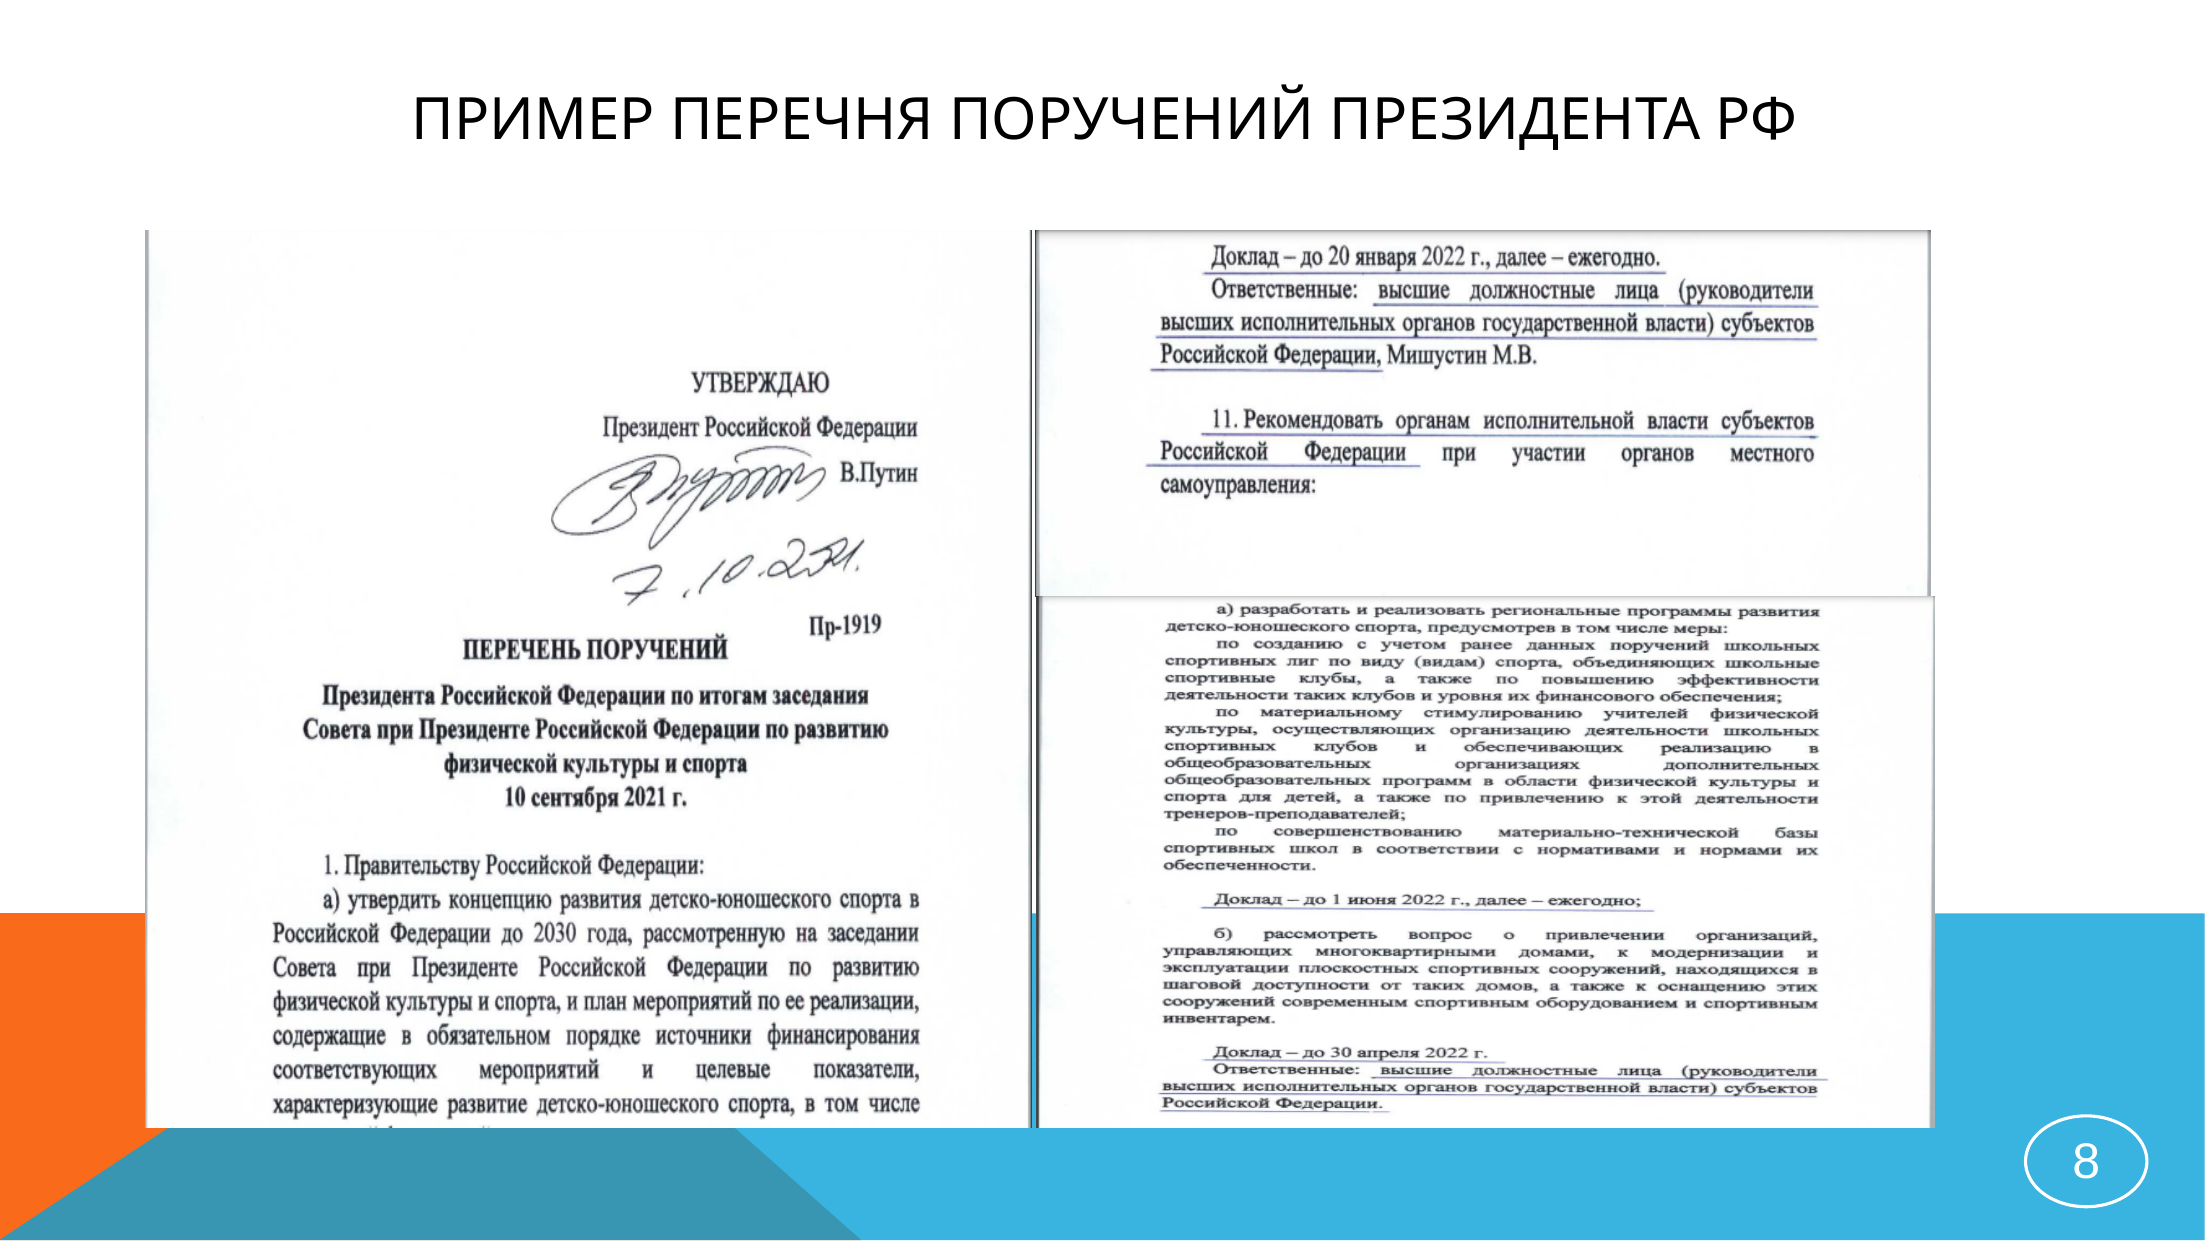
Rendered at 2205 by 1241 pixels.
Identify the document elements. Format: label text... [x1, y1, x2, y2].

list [145, 229, 1032, 1129]
title Пример перечня поручений президента рф [198, 66, 2012, 166]
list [1035, 229, 1931, 595]
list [1036, 596, 1935, 1129]
slide_number 8 [2023, 1114, 2149, 1209]
